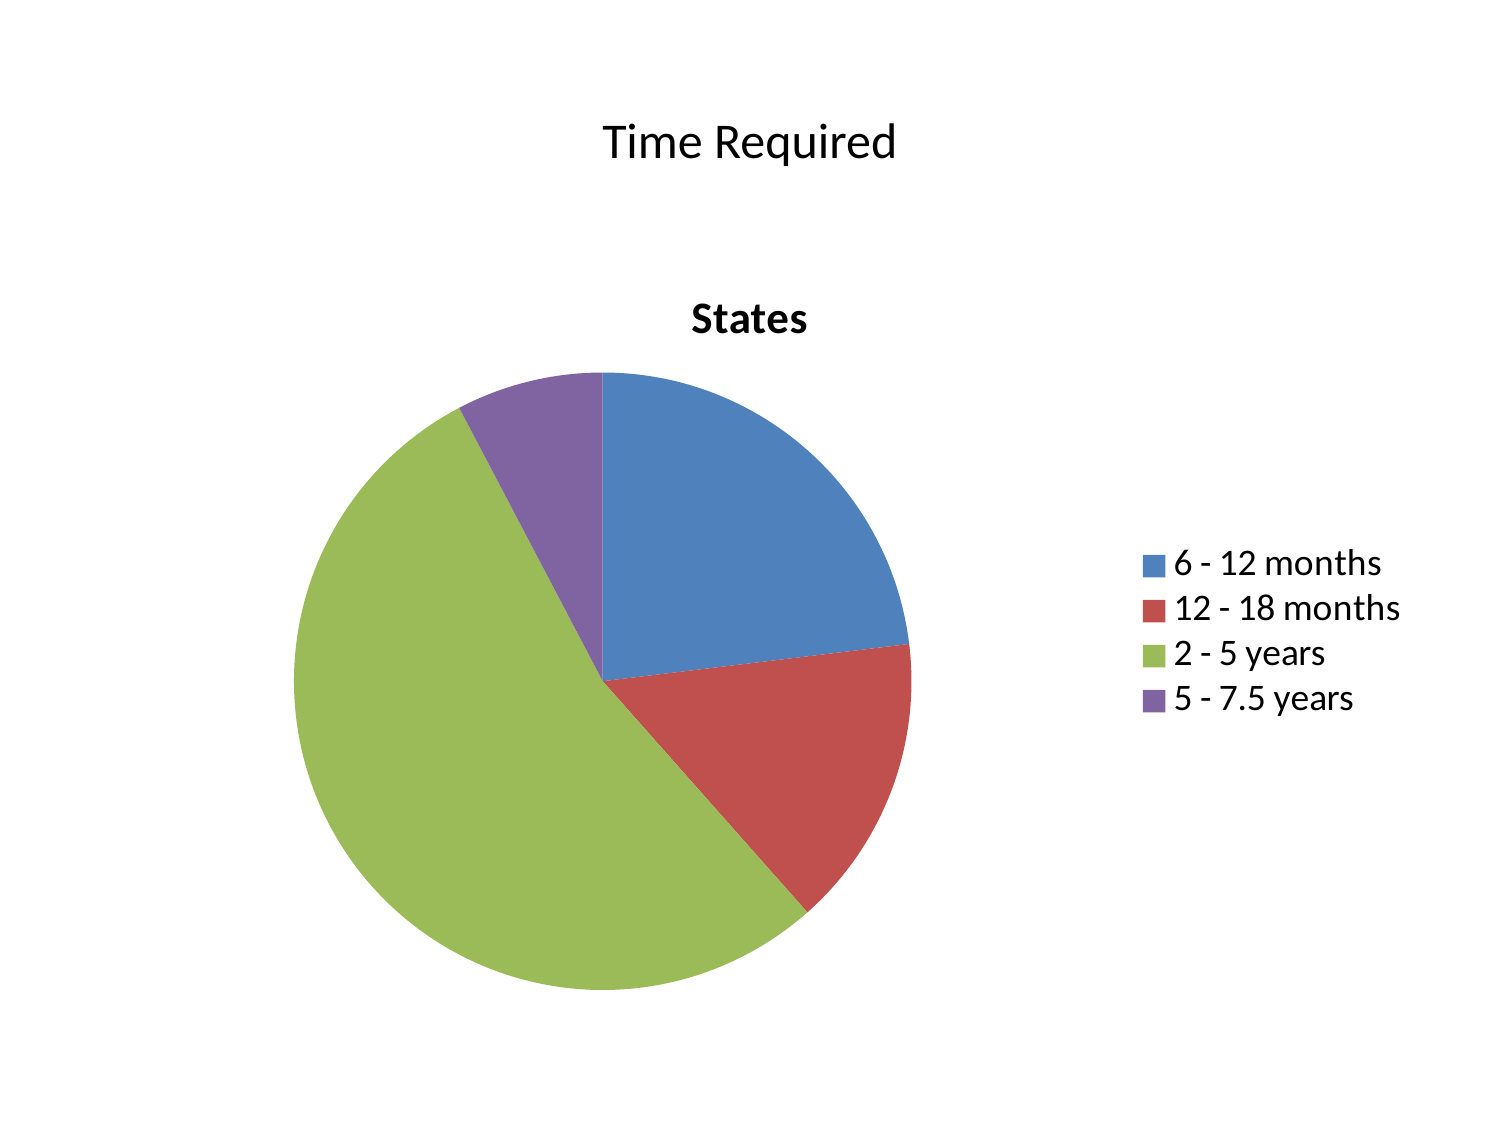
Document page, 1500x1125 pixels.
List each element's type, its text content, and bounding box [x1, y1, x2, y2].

chart [74, 262, 1426, 1006]
title Time Required [75, 45, 1425, 233]
